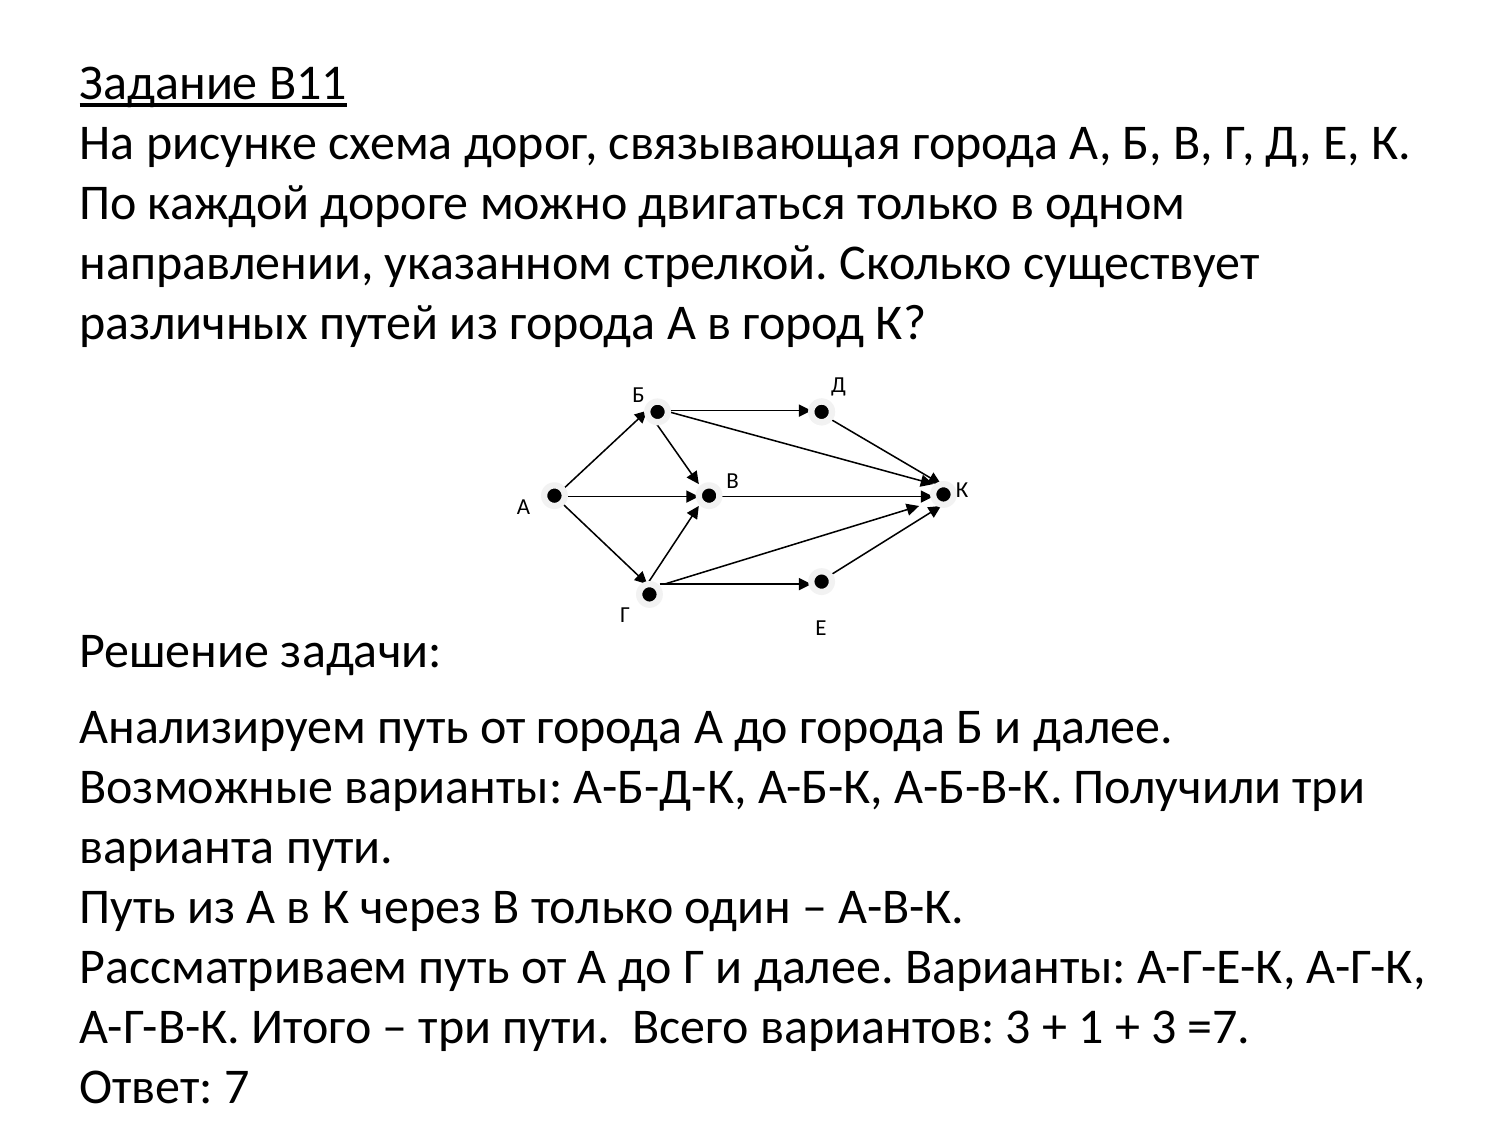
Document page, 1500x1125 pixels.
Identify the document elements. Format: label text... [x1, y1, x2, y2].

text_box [501, 361, 984, 644]
text_box Анализируем путь от города А до города Б и далее. Возможные варианты: А-Б-Д-К, А-Б-К, А-Б-В-К. Получили три варианта пути. Путь из А в К через В только один – А-В-К. Рассматриваем путь от А до Г и далее. Варианты: А-Г-Е-К, А-Г-К, А-Г-В-К. Итого – три пути. Всего вариантов: 3 + 1 + 3 =7. Ответ: 7 [64, 685, 1459, 1121]
text_box Задание В11 На рисунке схема дорог, связывающая города А, Б, В, Г, Д, Е, К. По каждой дороге можно двигаться только в одном направлении, указанном стрелкой. Сколько существует различных путей из города А в город К? [64, 42, 1459, 358]
text_box Решение задачи: [64, 609, 514, 685]
